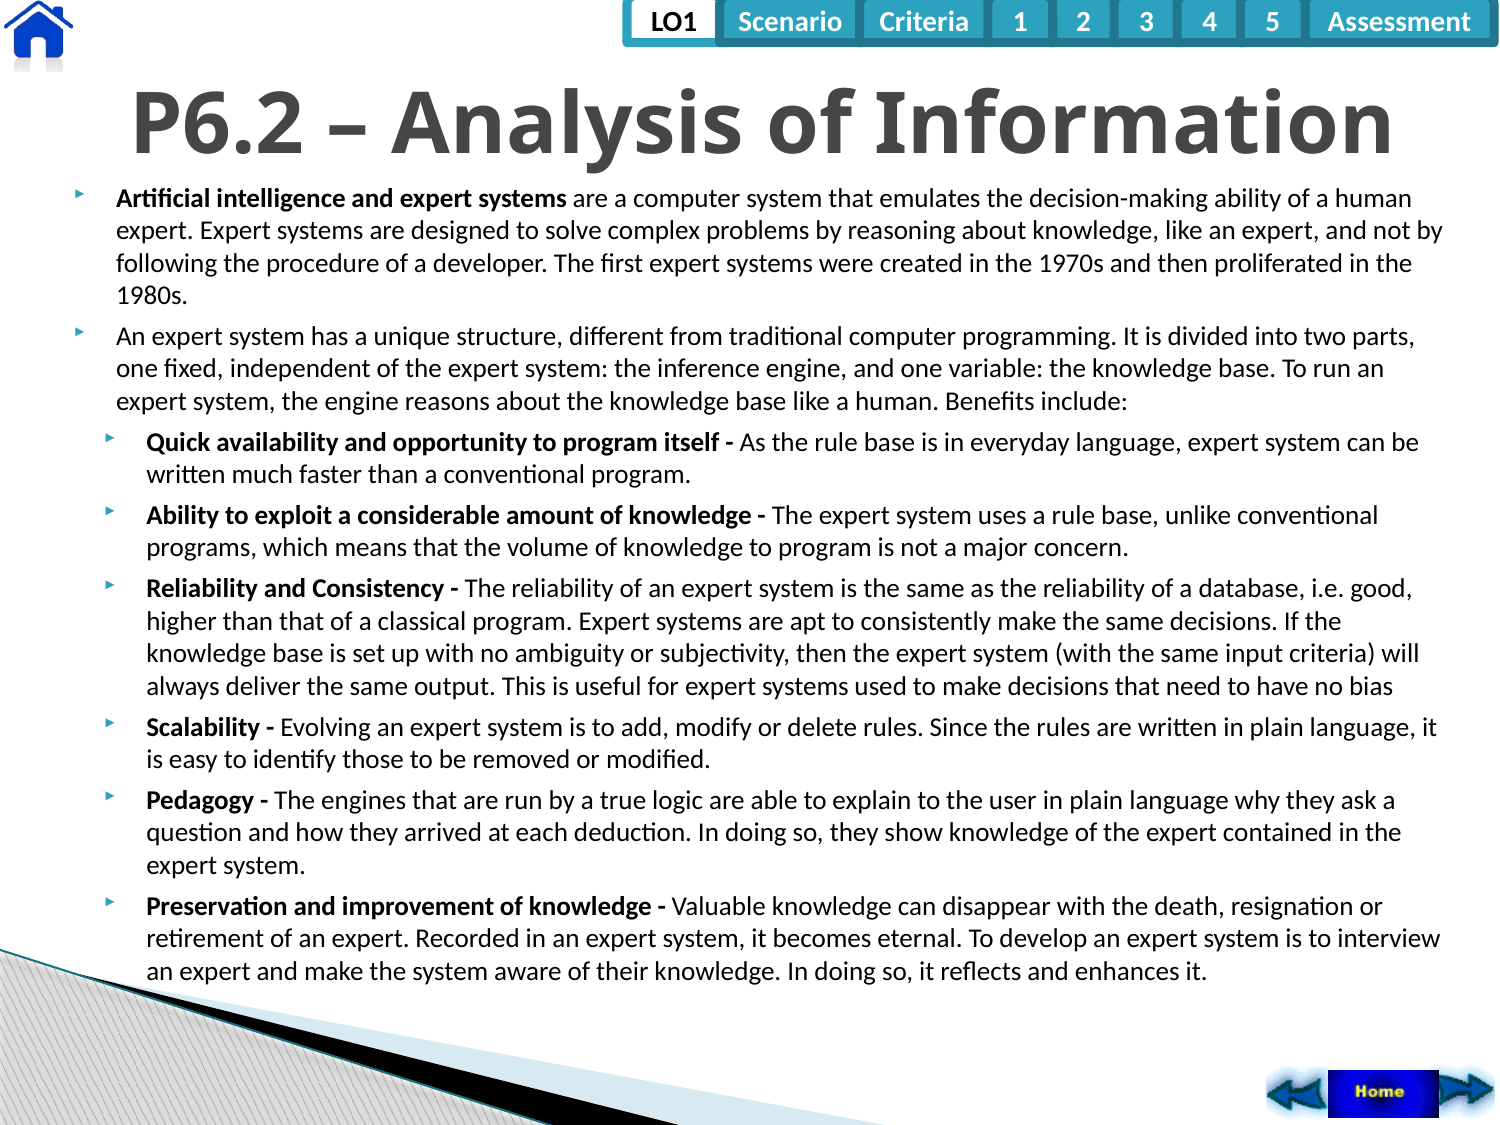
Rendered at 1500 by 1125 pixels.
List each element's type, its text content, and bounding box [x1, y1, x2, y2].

list Artificial intelligence and expert systems are a computer system that emulates the decision-making ability of a human expert. Expert systems are designed to solve complex problems by reasoning about knowledge, like an expert, and not by following the procedure of a developer. The first expert systems were created in the 1970s and then proliferated in the 1980s. An expert system has a unique structure, different from traditional computer programming. It is divided into two parts, one fixed, independent of the expert system: the inference engine, and one variable: the knowledge base. To run an expert system, the engine reasons about the knowledge base like a human. Benefits include: Quick availability and opportunity to program itself - As the rule base is in everyday language, expert system can be written much faster than a conventional program. Ability to exploit a considerable amount of knowledge - The expert system uses a rule base, unlike conventional programs, which means that the volume of knowledge to program is not a major concern. Reliability and Consistency - The reliability of an expert system is the same as the reliability of a database, i.e. good, higher than that of a classical program. Expert systems are apt to consistently make the same decisions. If the knowledge base is set up with no ambiguity or subjectivity, then the expert system (with the same input criteria) will always deliver the same output. This is useful for expert systems used to make decisions that need to have no bias Scalability - Evolving an expert system is to add, modify or delete rules. Since the rules are written in plain language, it is easy to identify those to be removed or modified. Pedagogy - The engines that are run by a true logic are able to explain to the user in plain language why they ask a question and how they arrived at each deduction. In doing so, they show knowledge of the expert contained in the expert system. Preservation and improvement of knowledge - Valuable knowledge can disappear with the death, resignation or retirement of an expert. Recorded in an expert system, it becomes eternal. To develop an expert system is to interview an expert and make the system aware of their knowledge. In doing so, it reflects and enhances it. [41, 172, 1471, 1000]
picture [1266, 1055, 1495, 1125]
title P6.2 – Analysis of Information [88, 54, 1439, 171]
picture [0, 0, 77, 91]
